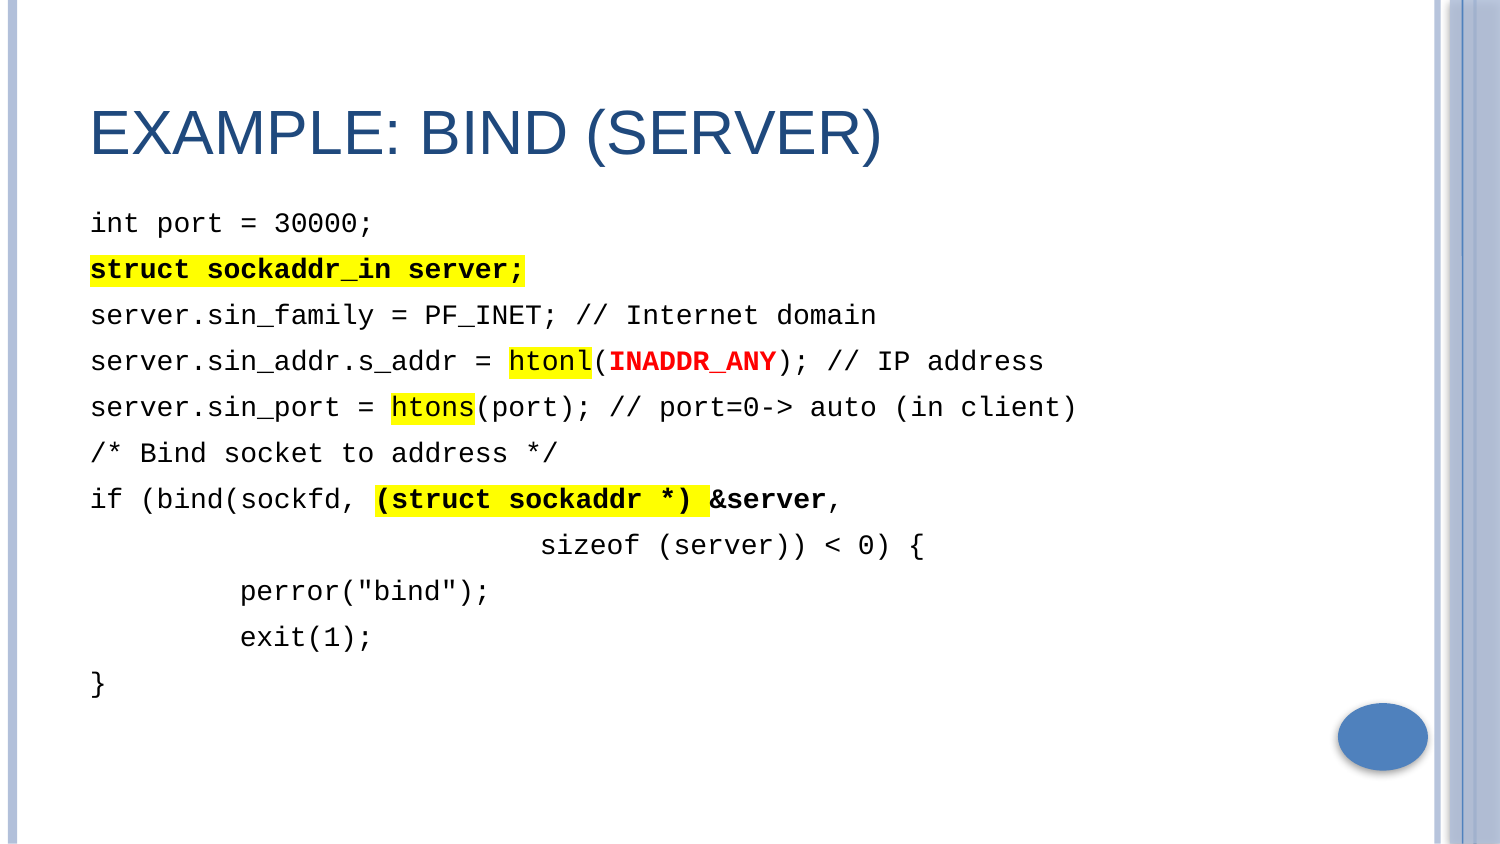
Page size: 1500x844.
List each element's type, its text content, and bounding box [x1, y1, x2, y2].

title Example: Bind (Server) [75, 33, 1300, 175]
list int port = 30000; struct sockaddr_in server; server.sin_family = PF_INET; // Internet domain server.sin_addr.s_addr = htonl(INADDR_ANY); // IP address server.sin_port = htons(port); // port=0-> auto (in client) /* Bind socket to address */ if (bind(sockfd, (struct sockaddr *) &server, sizeof (server)) < 0) { perror("bind"); exit(1); } [75, 196, 1300, 797]
